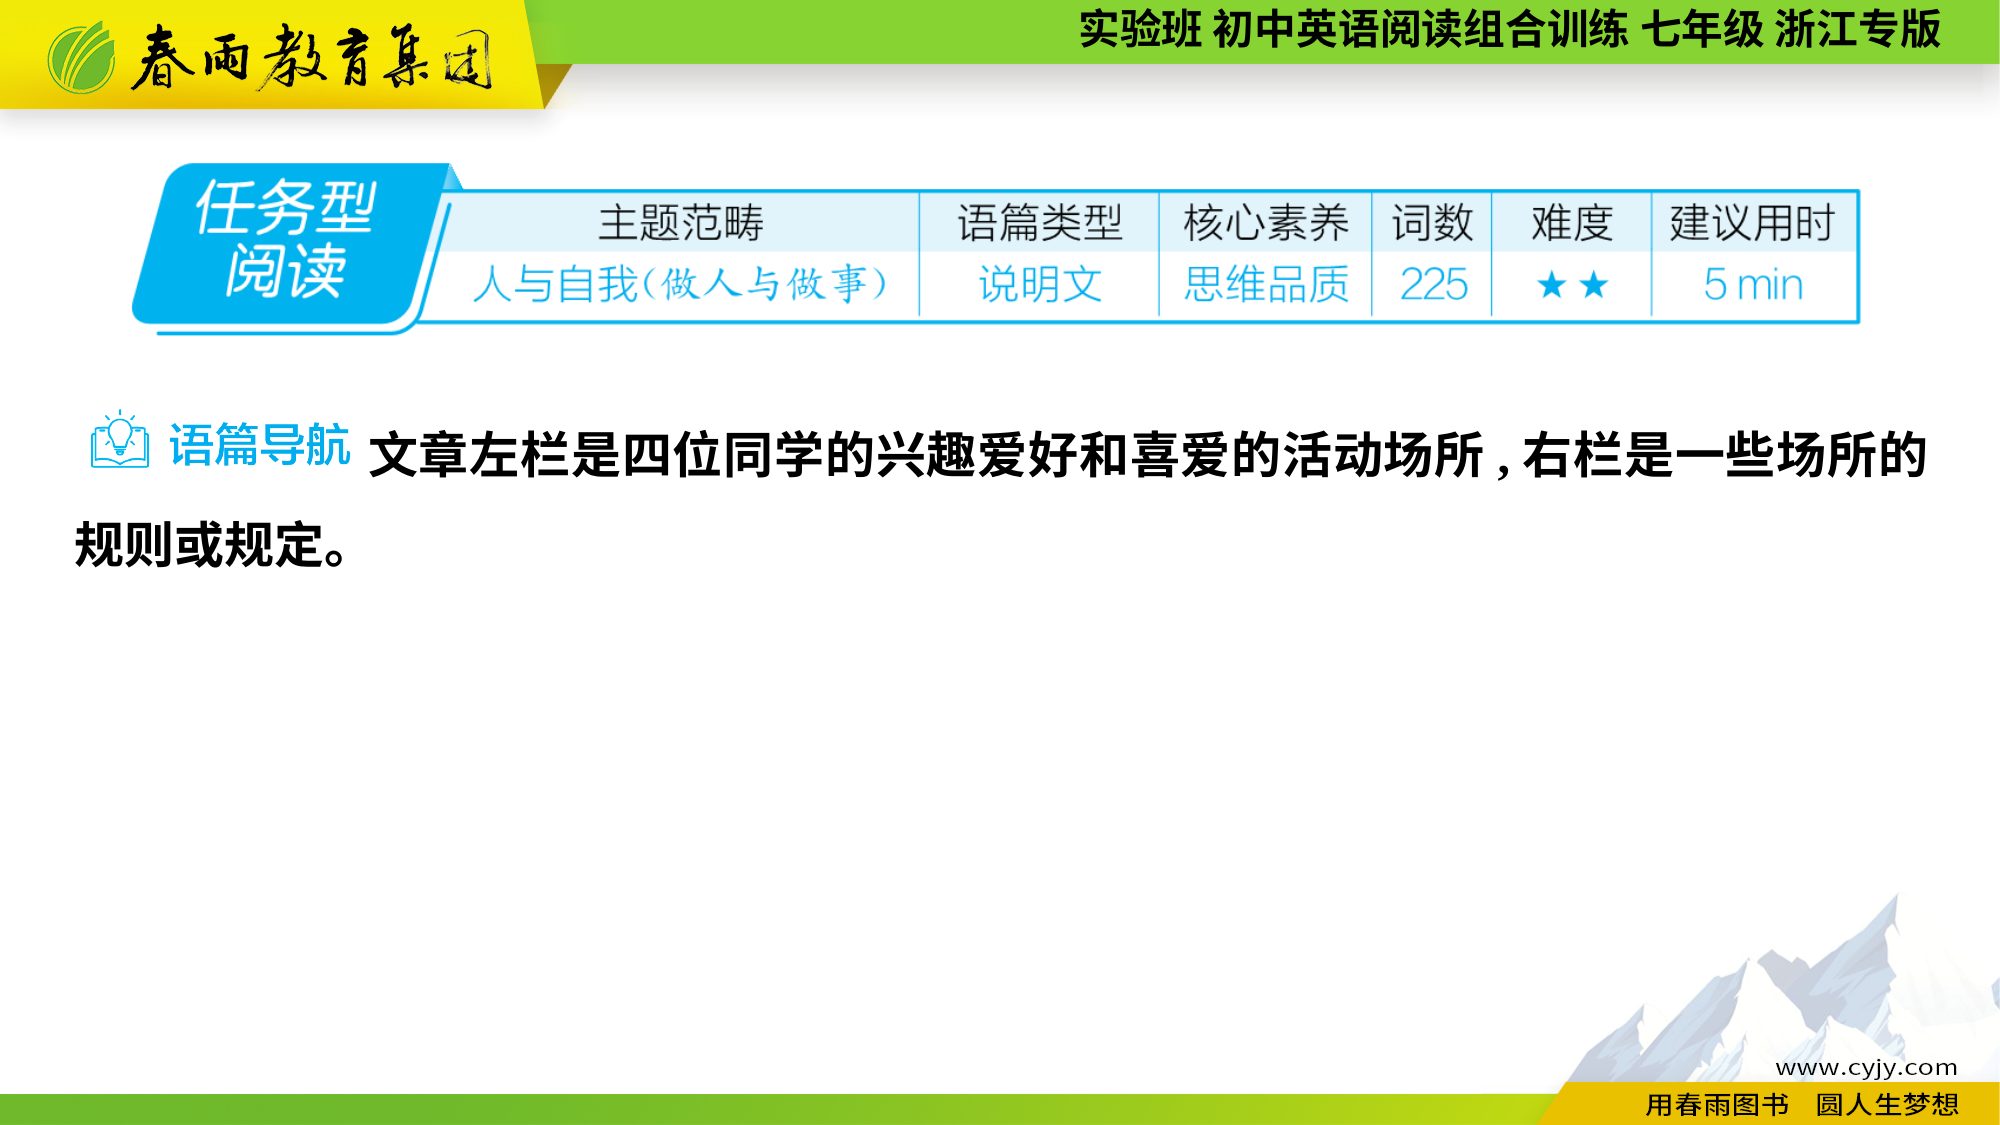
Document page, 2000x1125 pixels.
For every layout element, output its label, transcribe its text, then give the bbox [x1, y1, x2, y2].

list 文章左栏是四位同学的兴趣爱好和喜爱的活动场所,右栏是一些场所的规则或规定。 [59, 385, 1944, 572]
picture [0, 0, 2000, 1125]
